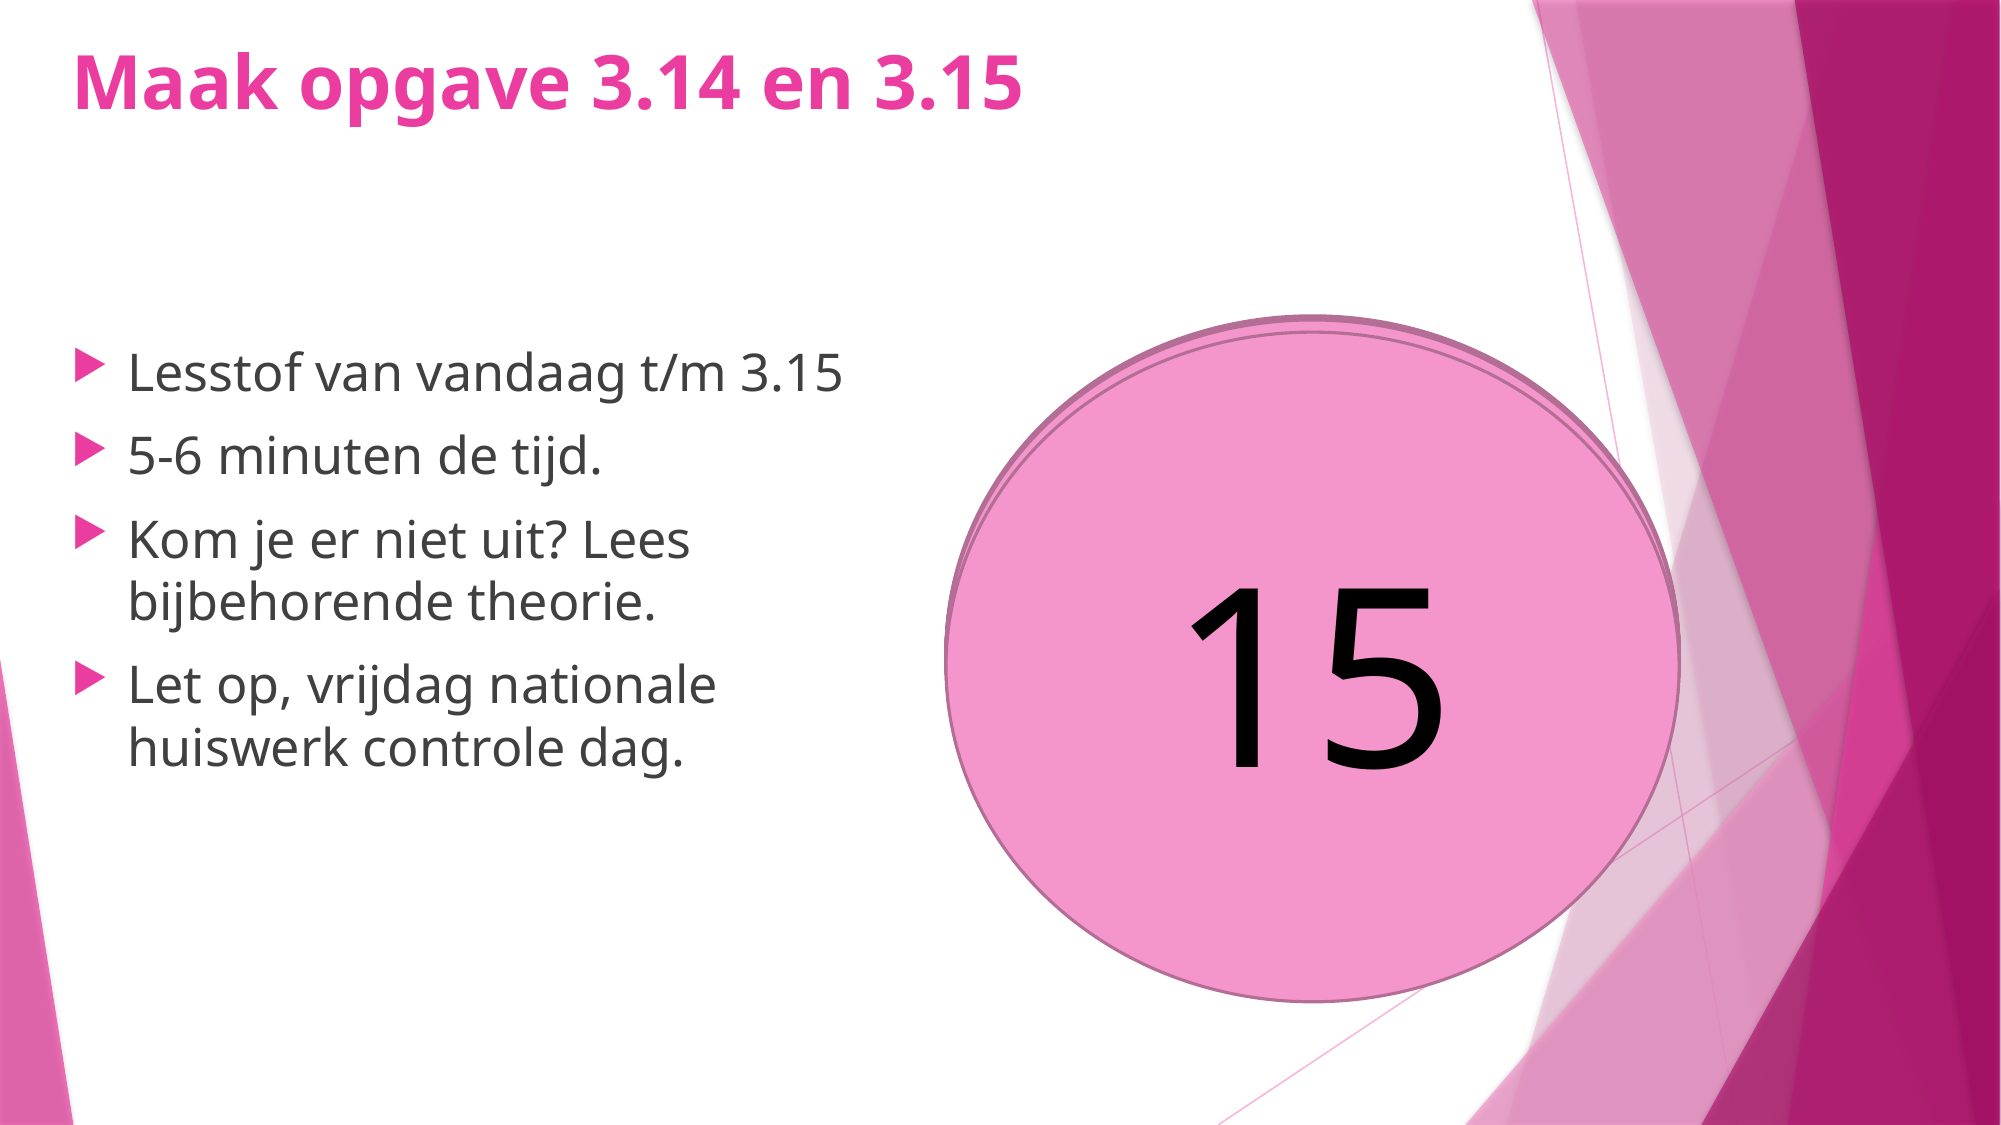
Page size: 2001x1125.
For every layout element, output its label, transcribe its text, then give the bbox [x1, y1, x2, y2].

list Lesstof van vandaag t/m 3.15 5-6 minuten de tijd. Kom je er niet uit? Lees bijbehorende theorie. Let op, vrijdag nationale huiswerk controle dag. [56, 332, 865, 1112]
text_box 15 [944, 330, 1681, 1004]
title Maak opgave 3.14 en 3.15 [56, 27, 1522, 319]
text_box 14 [944, 318, 1681, 648]
text_box 10 [959, 314, 1668, 562]
